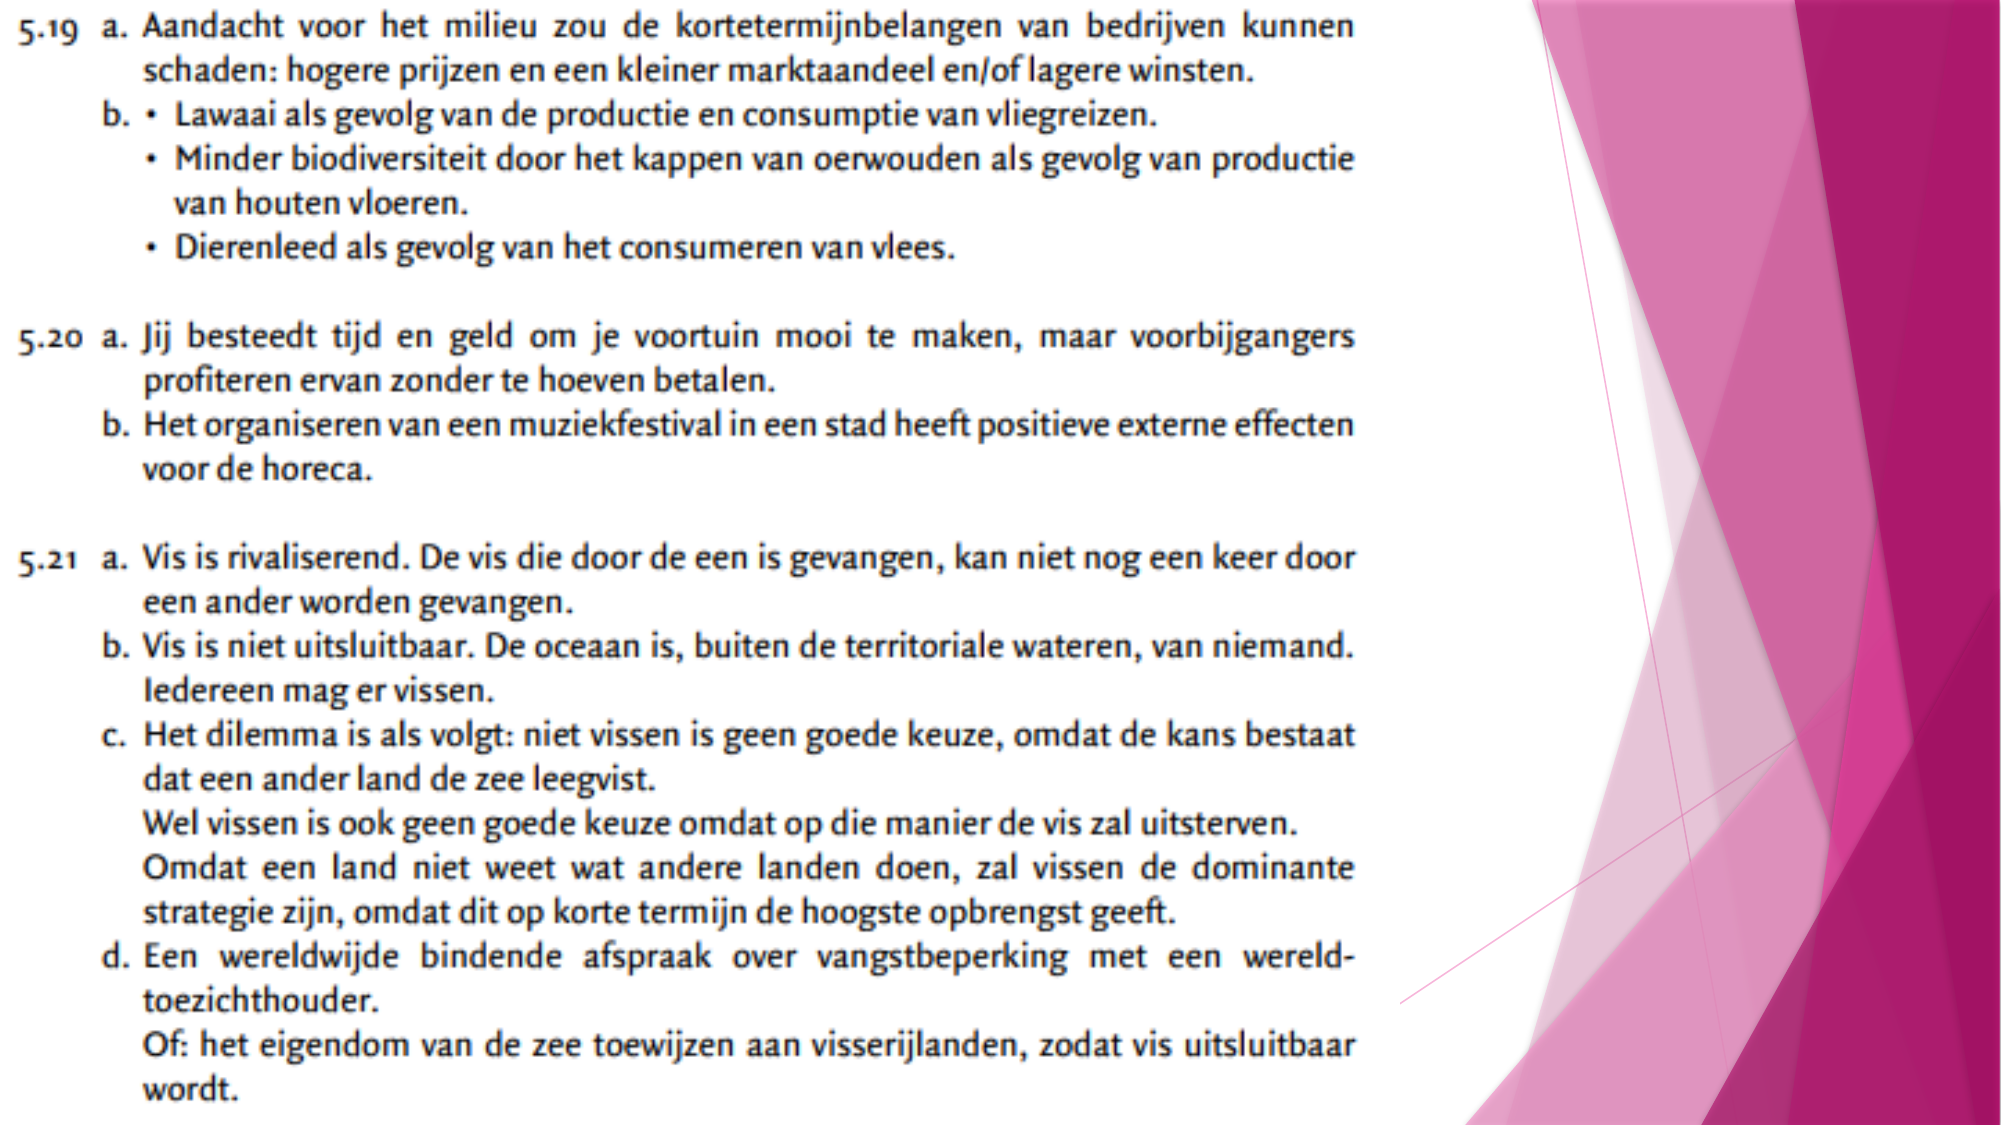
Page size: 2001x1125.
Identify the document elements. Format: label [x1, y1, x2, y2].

picture [0, 0, 1400, 1125]
